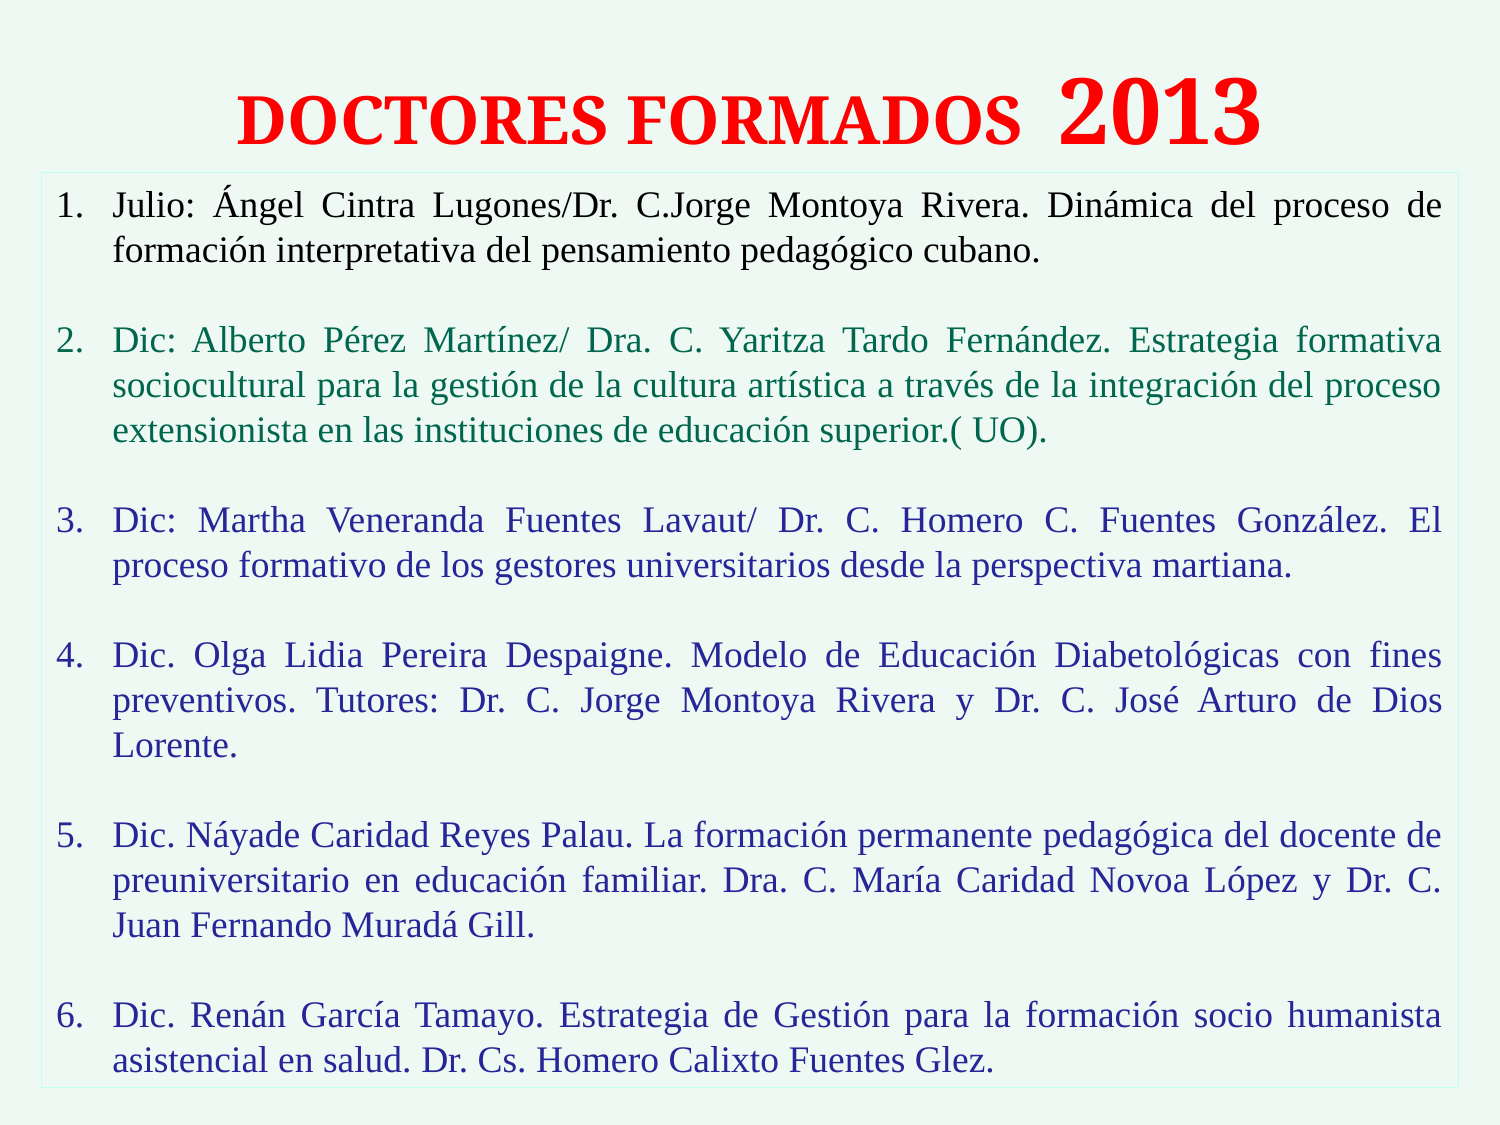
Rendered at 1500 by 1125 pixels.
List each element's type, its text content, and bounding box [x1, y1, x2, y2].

text_box Julio: Ángel Cintra Lugones/Dr. C.Jorge Montoya Rivera. Dinámica del proceso de formación interpretativa del pensamiento pedagógico cubano. Dic: Alberto Pérez Martínez/ Dra. C. Yaritza Tardo Fernández. Estrategia formativa sociocultural para la gestión de la cultura artística a través de la integración del proceso extensionista en las instituciones de educación superior.( UO). Dic: Martha Veneranda Fuentes Lavaut/ Dr. C. Homero C. Fuentes González. El proceso formativo de los gestores universitarios desde la perspectiva martiana. Dic. Olga Lidia Pereira Despaigne. Modelo de Educación Diabetológicas con fines preventivos. Tutores: Dr. C. Jorge Montoya Rivera y Dr. C. José Arturo de Dios Lorente. Dic. Náyade Caridad Reyes Palau. La formación permanente pedagógica del docente de preuniversitario en educación familiar. Dra. C. María Caridad Novoa López y Dr. C. Juan Fernando Muradá Gill. Dic. Renán García Tamayo. Estrategia de Gestión para la formación socio humanista asistencial en salud. Dr. Cs. Homero Calixto Fuentes Glez. [41, 172, 1459, 1088]
title DOCTORES FORMADOS 2013 [124, 54, 1400, 161]
